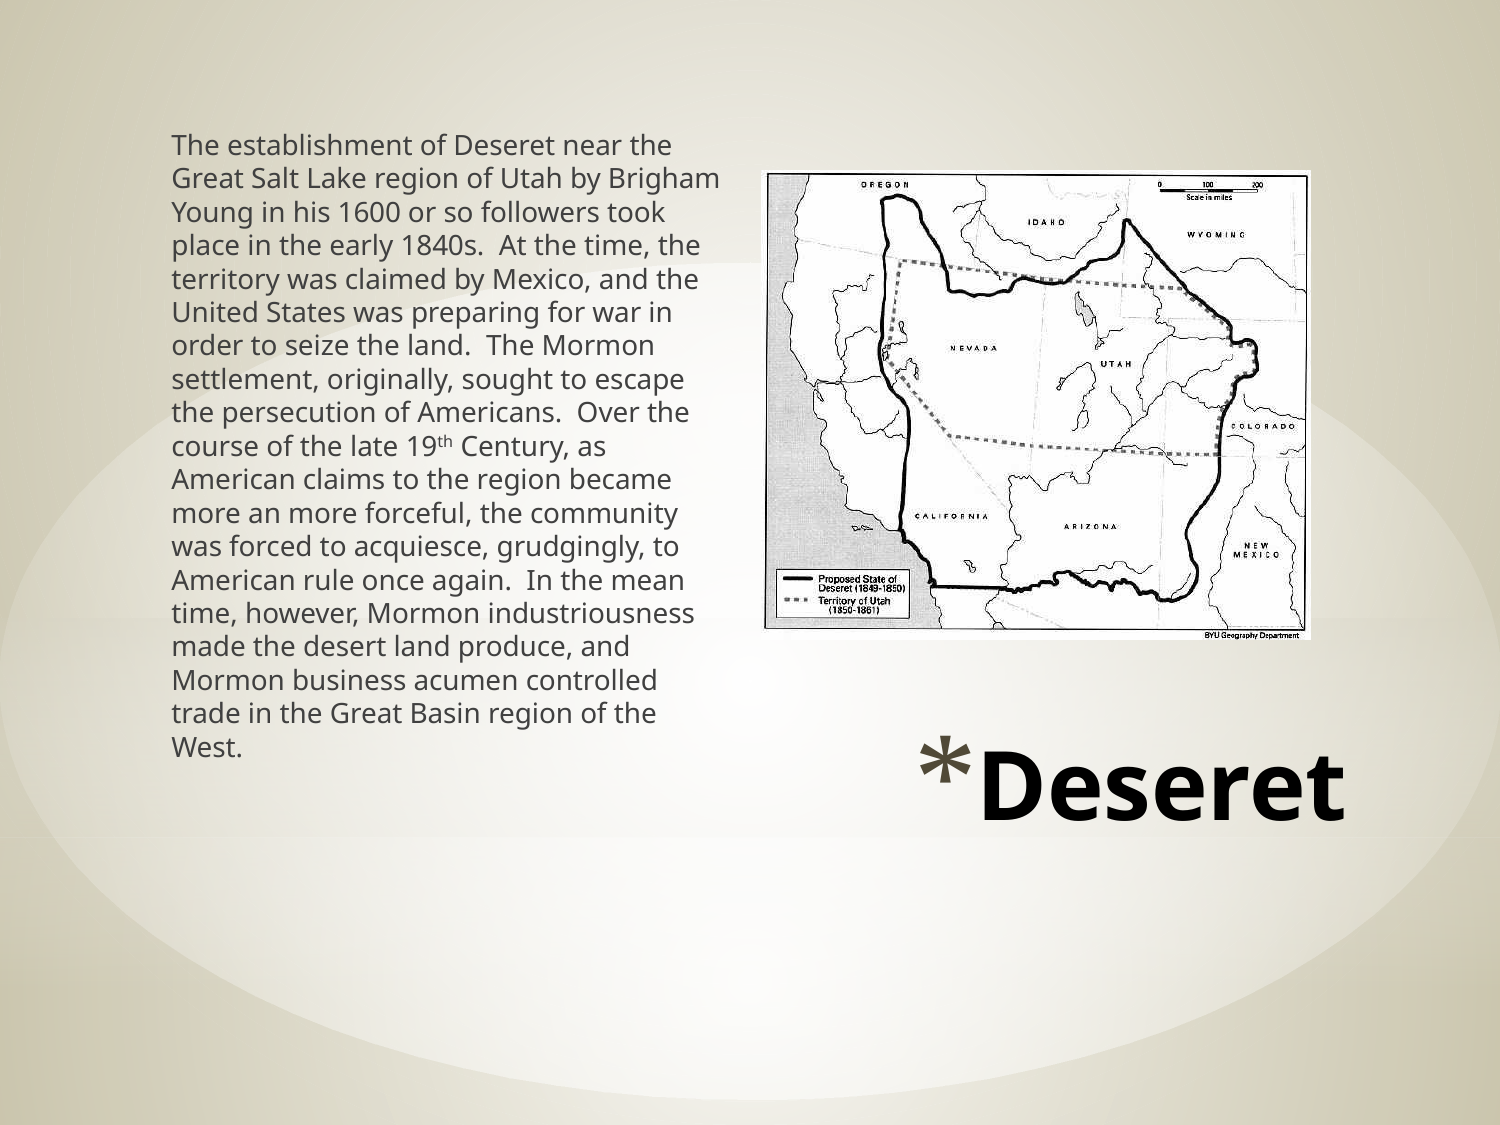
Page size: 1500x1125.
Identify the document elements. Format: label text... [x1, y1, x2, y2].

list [761, 170, 1312, 640]
title Deseret [294, 717, 1363, 905]
list The establishment of Deseret near the Great Salt Lake region of Utah by Brigham Young in his 1600 or so followers took place in the early 1840s. At the time, the territory was claimed by Mexico, and the United States was preparing for war in order to seize the land. The Mormon settlement, originally, sought to escape the persecution of Americans. Over the course of the late 19th Century, as American claims to the region became more an more forceful, the community was forced to acquiesce, grudgingly, to American rule once again. In the mean time, however, Mormon industriousness made the desert land produce, and Mormon business acumen controlled trade in the Great Basin region of the West. [150, 120, 737, 788]
